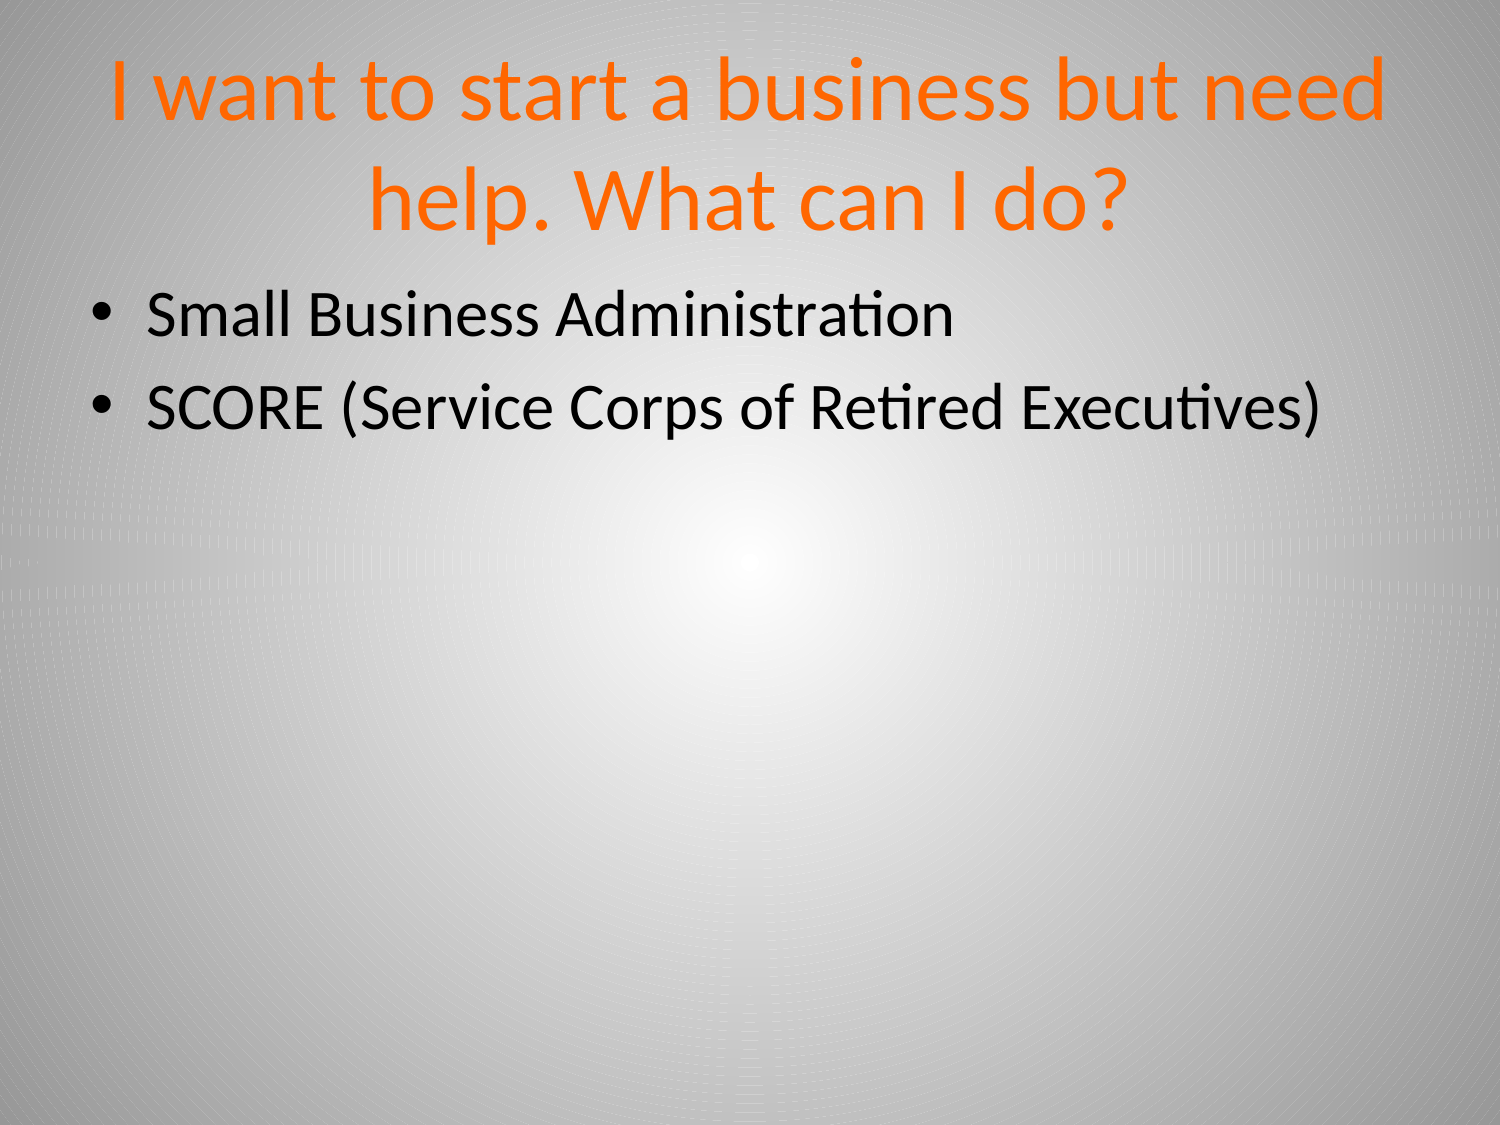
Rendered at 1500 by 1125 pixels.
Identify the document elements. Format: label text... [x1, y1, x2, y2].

title I want to start a business but need help. What can I do? [75, 45, 1425, 233]
list Small Business Administration SCORE (Service Corps of Retired Executives) [75, 262, 1425, 1005]
